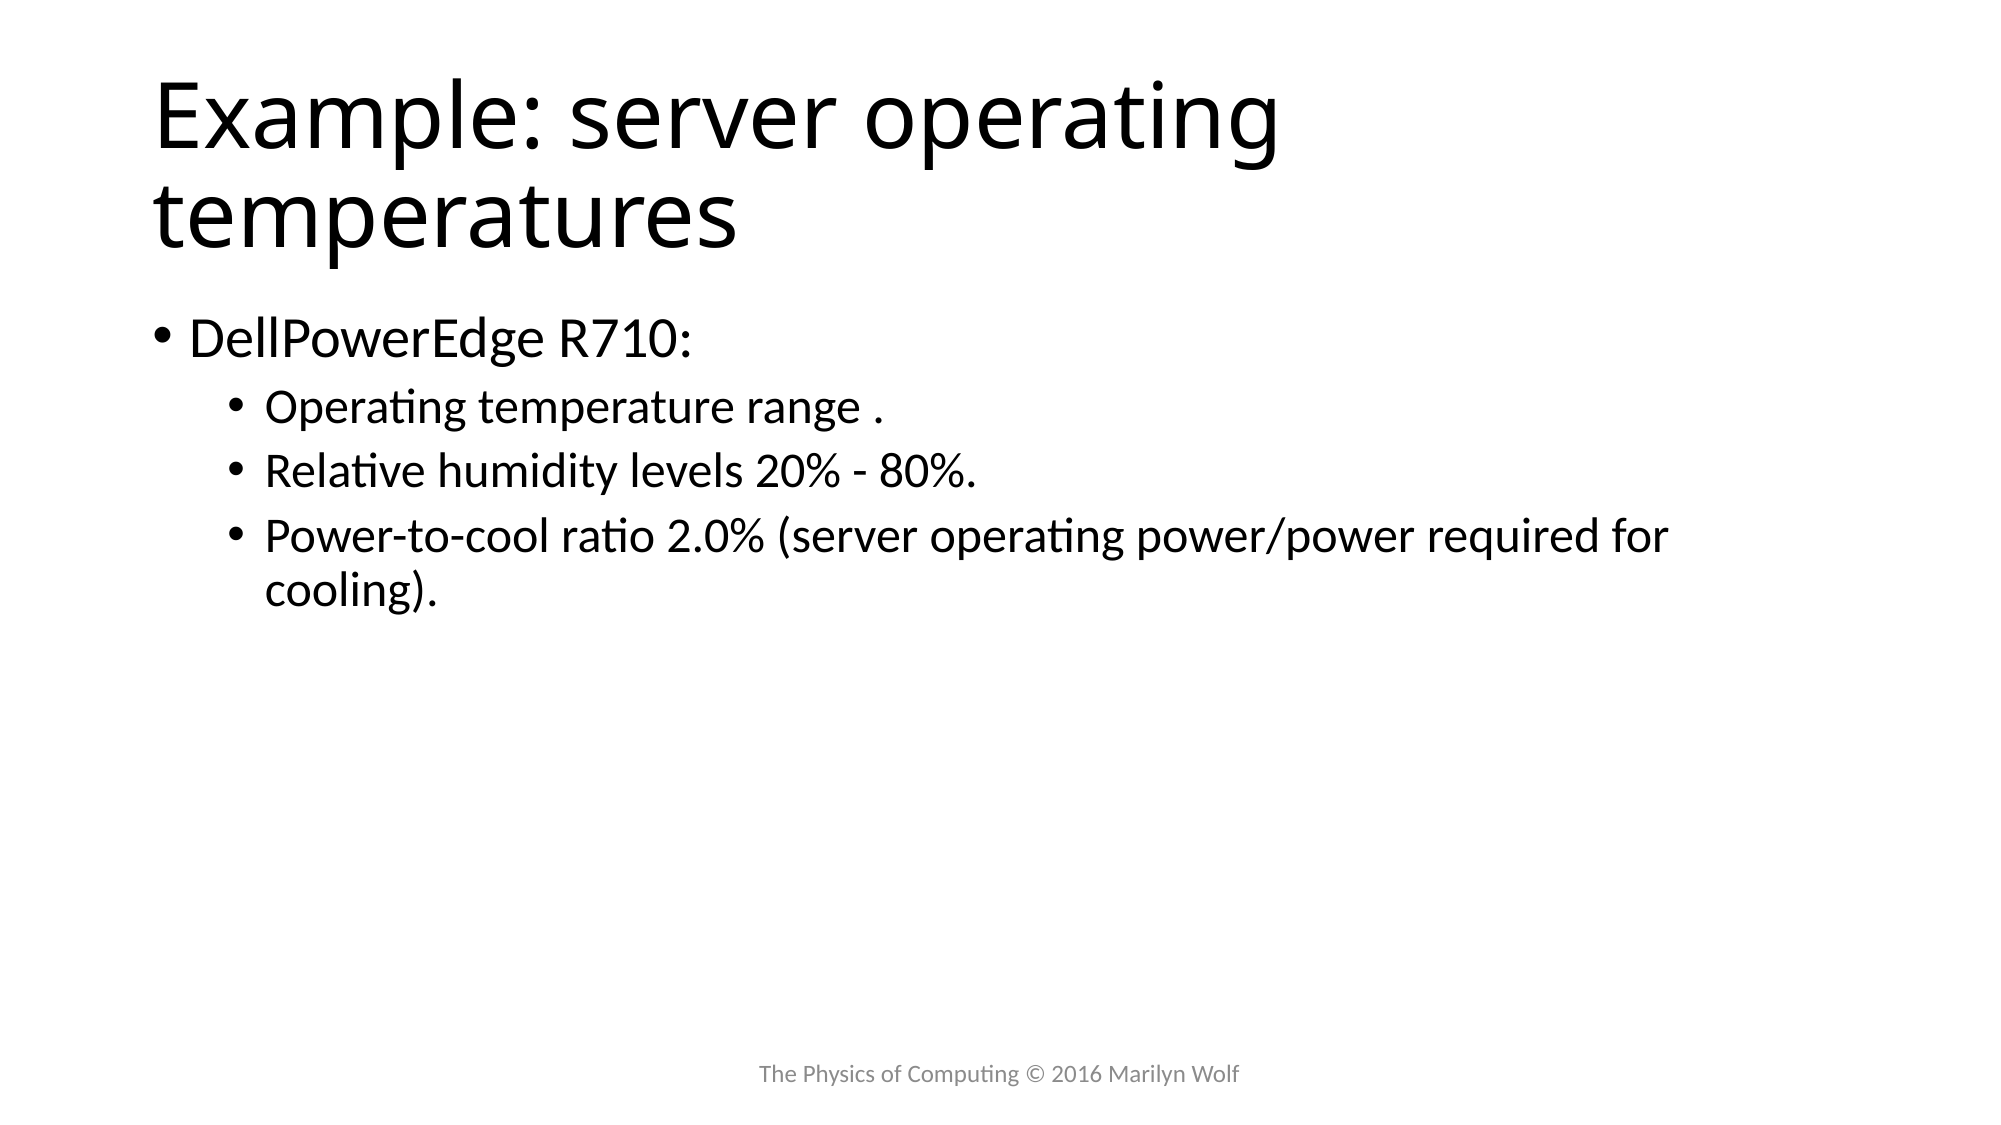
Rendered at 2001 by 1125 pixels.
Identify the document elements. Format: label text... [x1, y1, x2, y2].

title Example: server operating temperatures [137, 59, 1863, 278]
footer The Physics of Computing © 2016 Marilyn Wolf [662, 1042, 1338, 1103]
